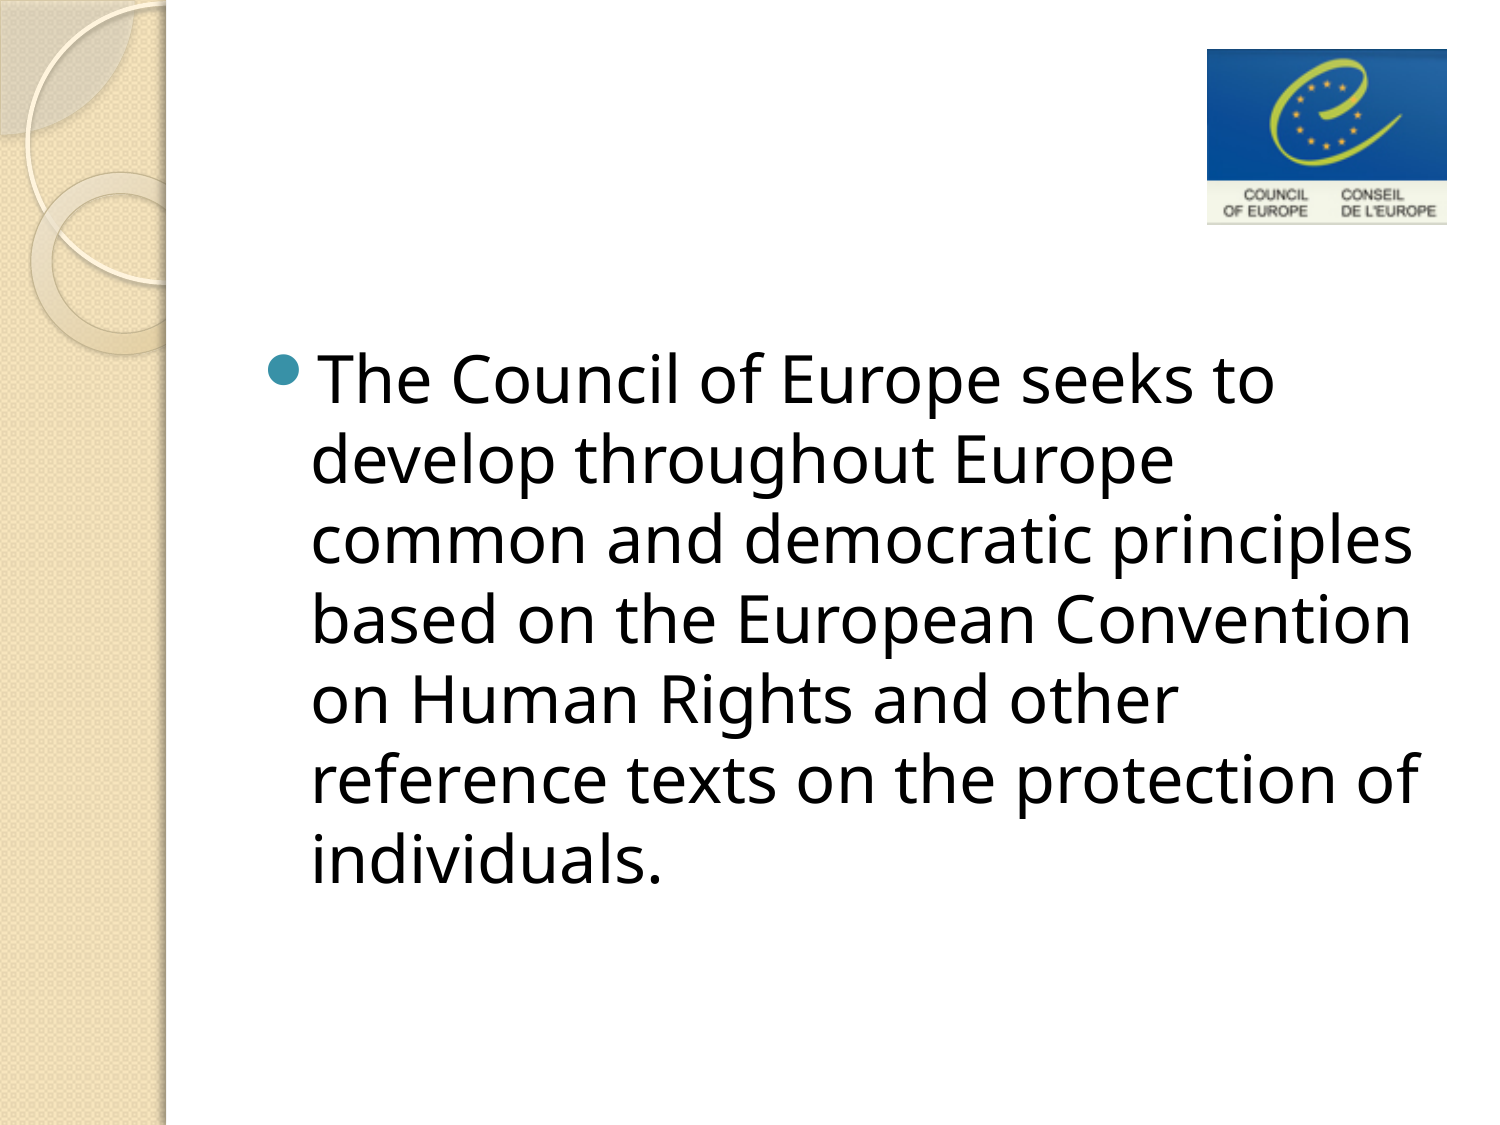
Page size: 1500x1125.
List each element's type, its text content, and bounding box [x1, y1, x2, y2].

picture [1206, 49, 1447, 226]
list The Council of Europe seeks to develop throughout Europe common and democratic principles based on the European Convention on Human Rights and other reference texts on the protection of individuals. [235, 237, 1466, 1025]
